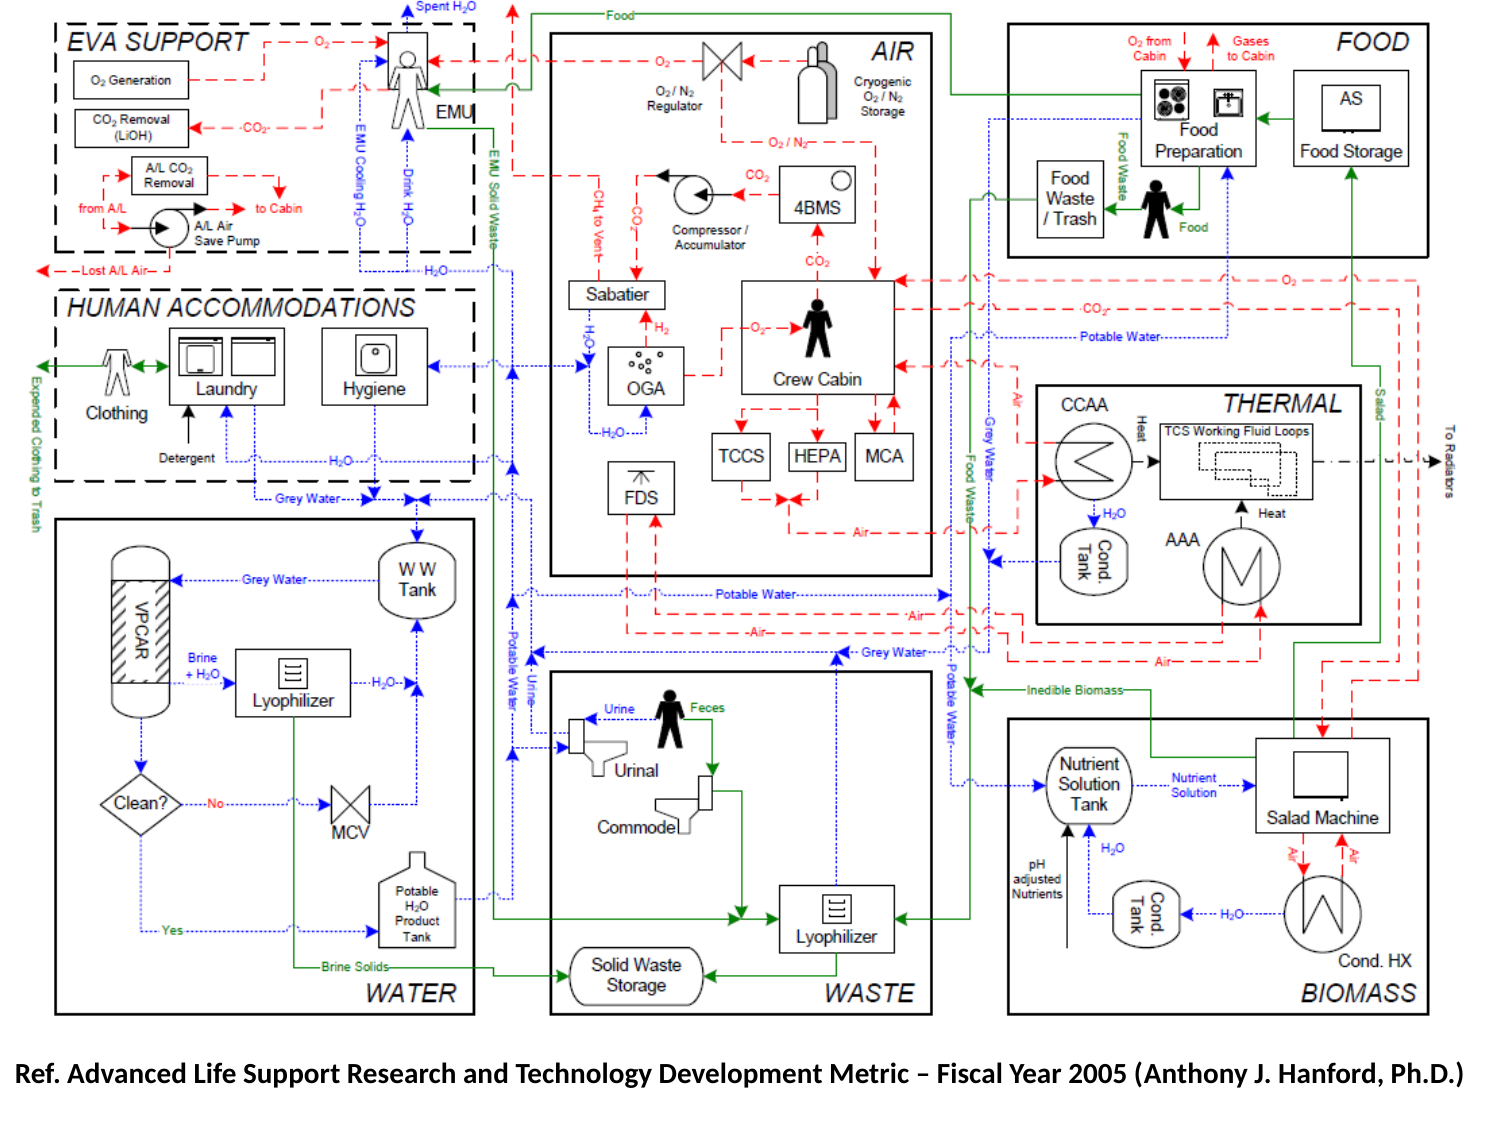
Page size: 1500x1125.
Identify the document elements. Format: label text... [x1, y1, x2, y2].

picture [0, 0, 1500, 1032]
text_box Ref. Advanced Life Support Research and Technology Development Metric – Fiscal Year 2005 (Anthony J. Hanford, Ph.D.) [0, 1046, 1500, 1097]
